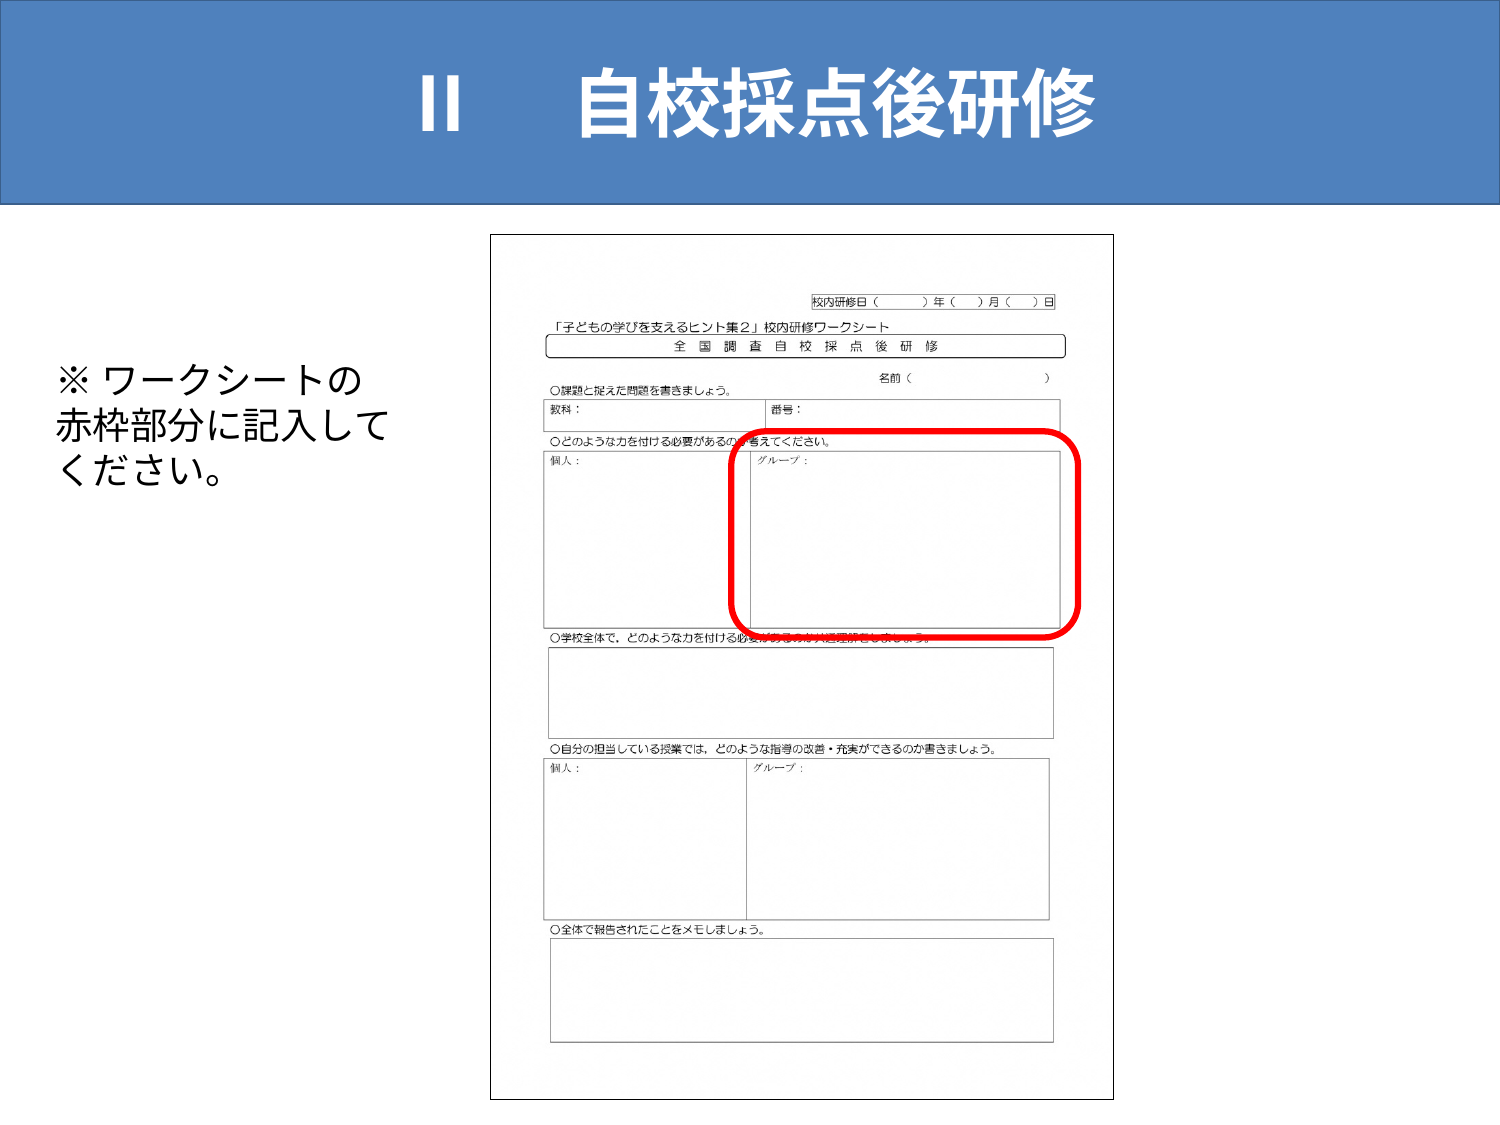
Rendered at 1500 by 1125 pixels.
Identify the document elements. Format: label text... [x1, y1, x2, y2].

text_box Ⅱ 自校採点後研修 [0, 0, 1500, 205]
picture [490, 234, 1114, 1101]
text_box ※ワークシートの 赤枠部分に記入してください。 [40, 349, 410, 500]
